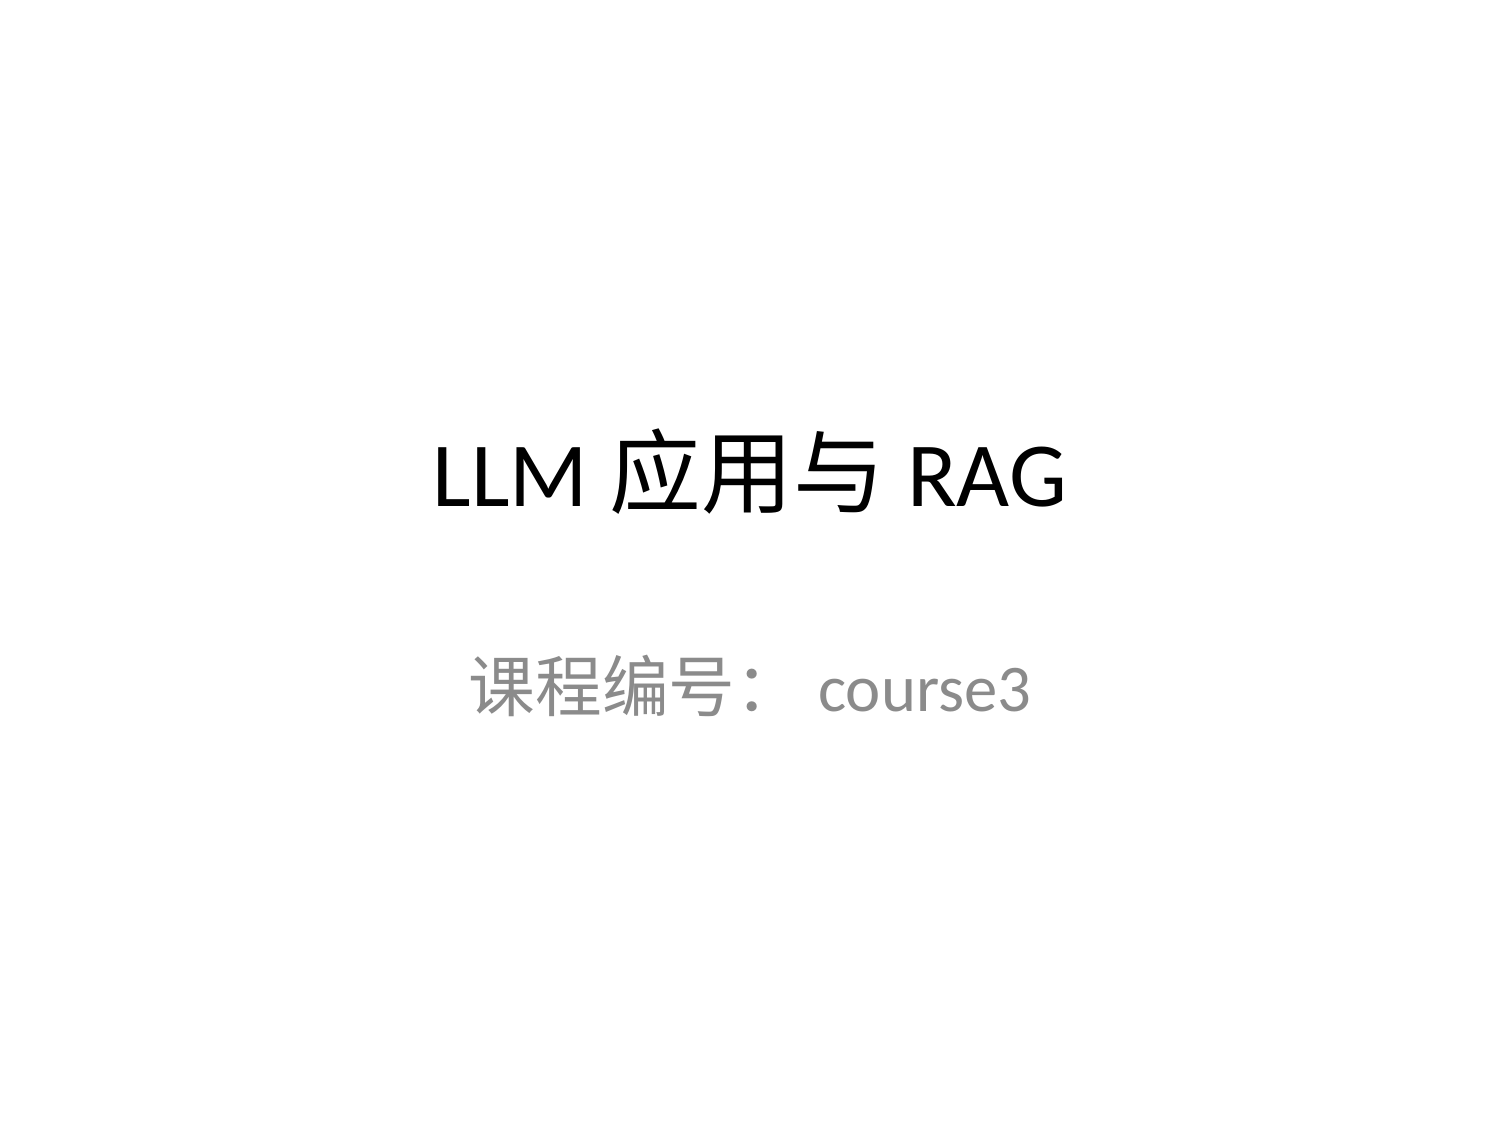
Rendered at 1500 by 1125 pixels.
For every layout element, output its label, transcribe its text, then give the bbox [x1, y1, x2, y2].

title LLM应用与RAG [112, 349, 1388, 591]
subtitle 课程编号：course3 [225, 637, 1275, 925]
